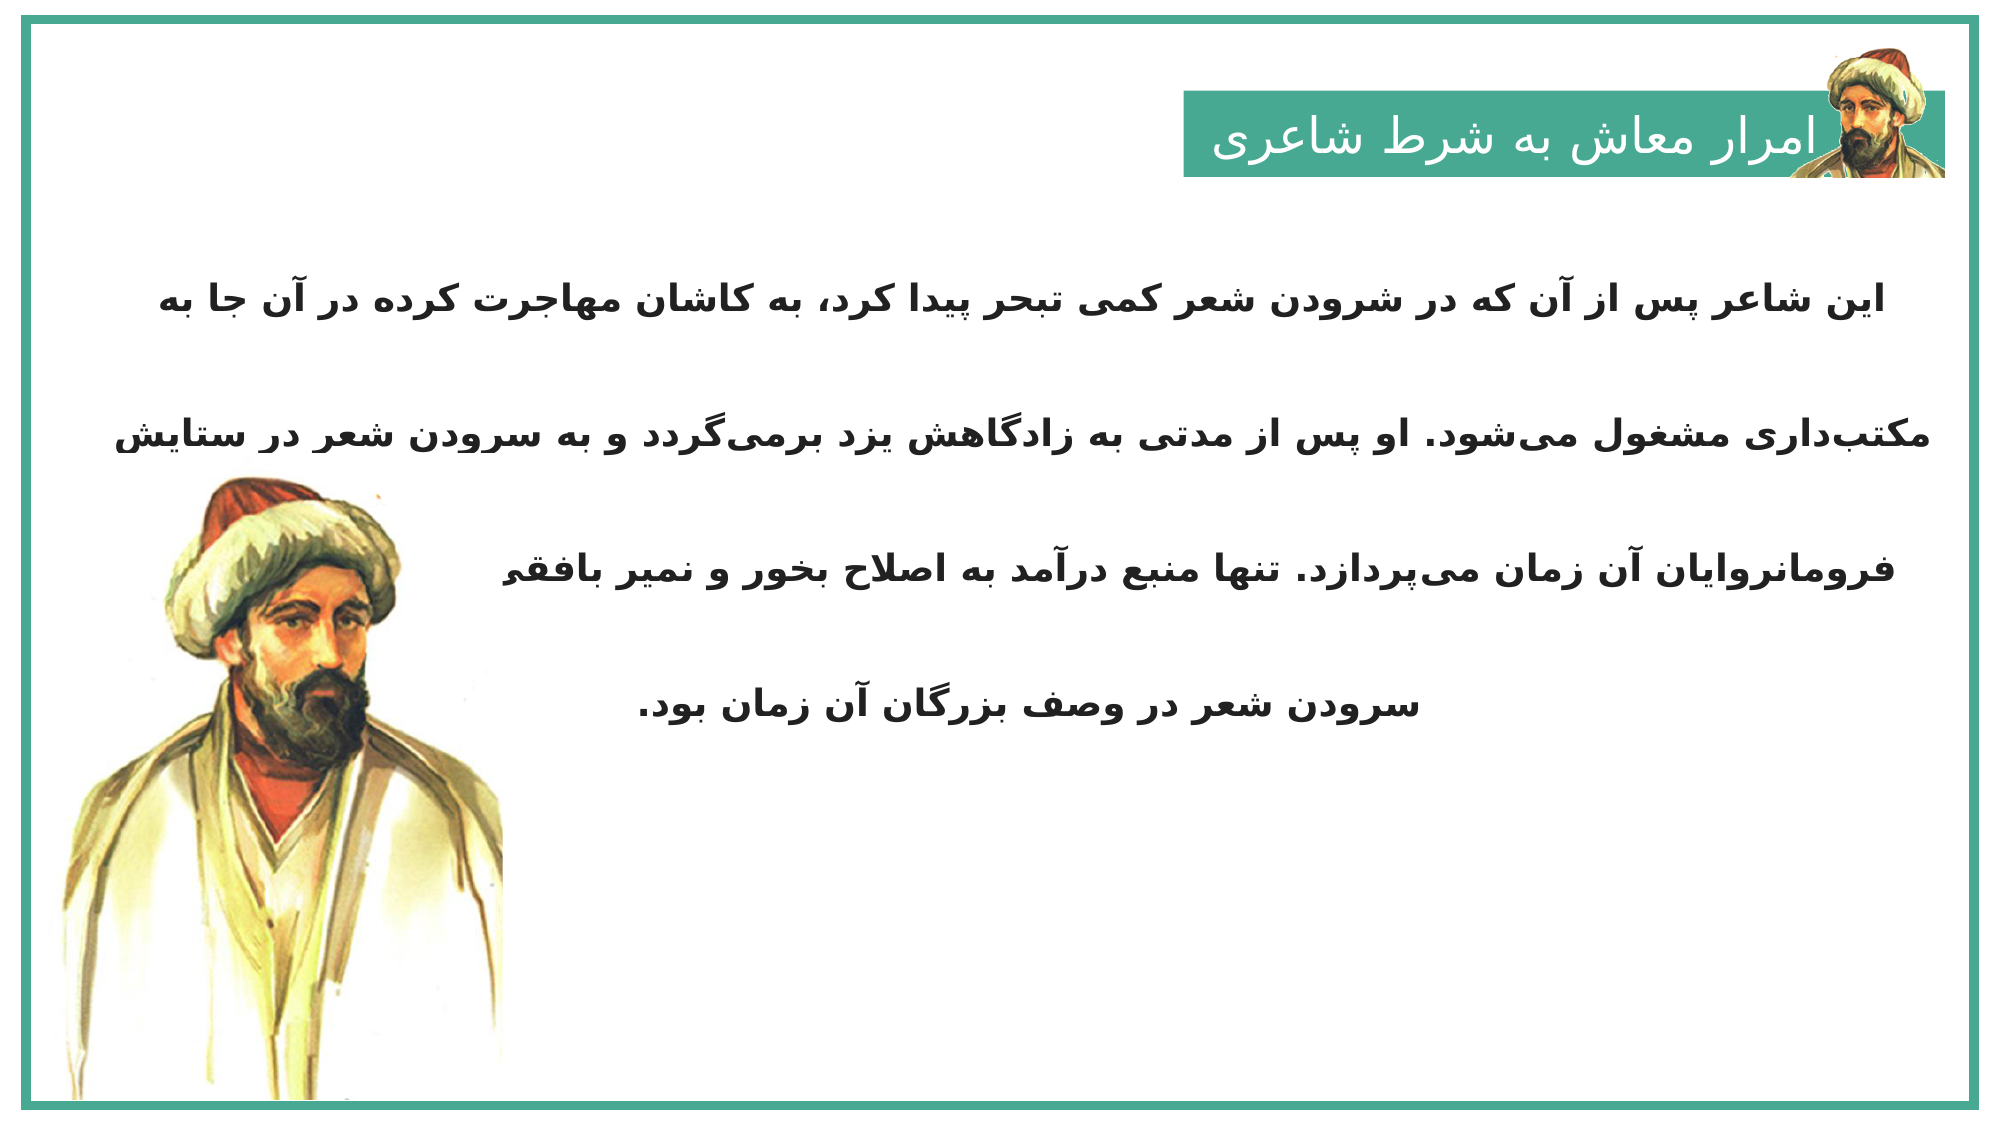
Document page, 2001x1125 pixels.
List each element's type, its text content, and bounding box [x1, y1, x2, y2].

text_box امرار معاش به شرط شاعری [1186, 95, 1844, 171]
picture [1784, 7, 1945, 176]
picture [31, 453, 503, 1100]
text_box این شاعر پس از آن که در شرودن شعر کمی تبحر پیدا کرد، به کاشان مهاجرت کرده در آن جا به مکتب‌داری مشغول می‌شود. او پس از مدتی به زادگاهش یزد برمی‌گردد و به سرودن شعر در ستایش فرومانروایان آن زمان می‌پردازد. تنها منبع درآمد به اصلاح بخور و نمیر بافقی در شهر یزد از راه سرودن شعر در وصف بزرگان آن زمان بود. [98, 176, 1947, 732]
